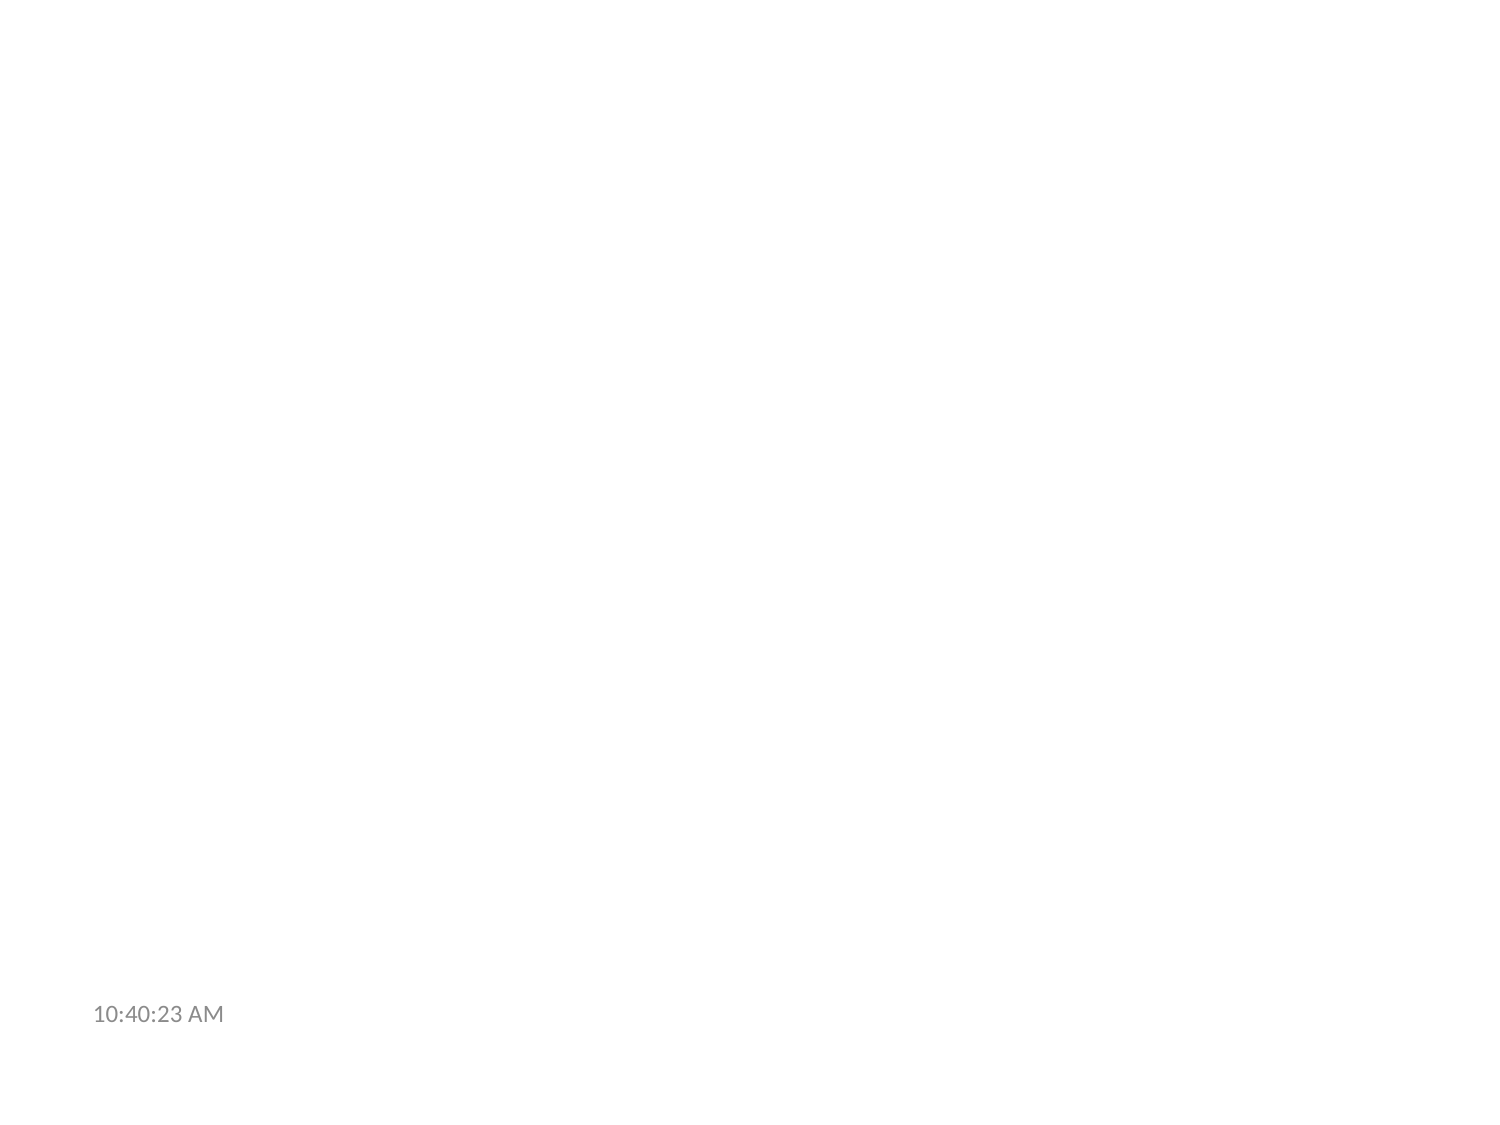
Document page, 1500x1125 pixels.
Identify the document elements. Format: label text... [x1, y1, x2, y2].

text_box 3:35:09 PM [77, 982, 428, 1043]
